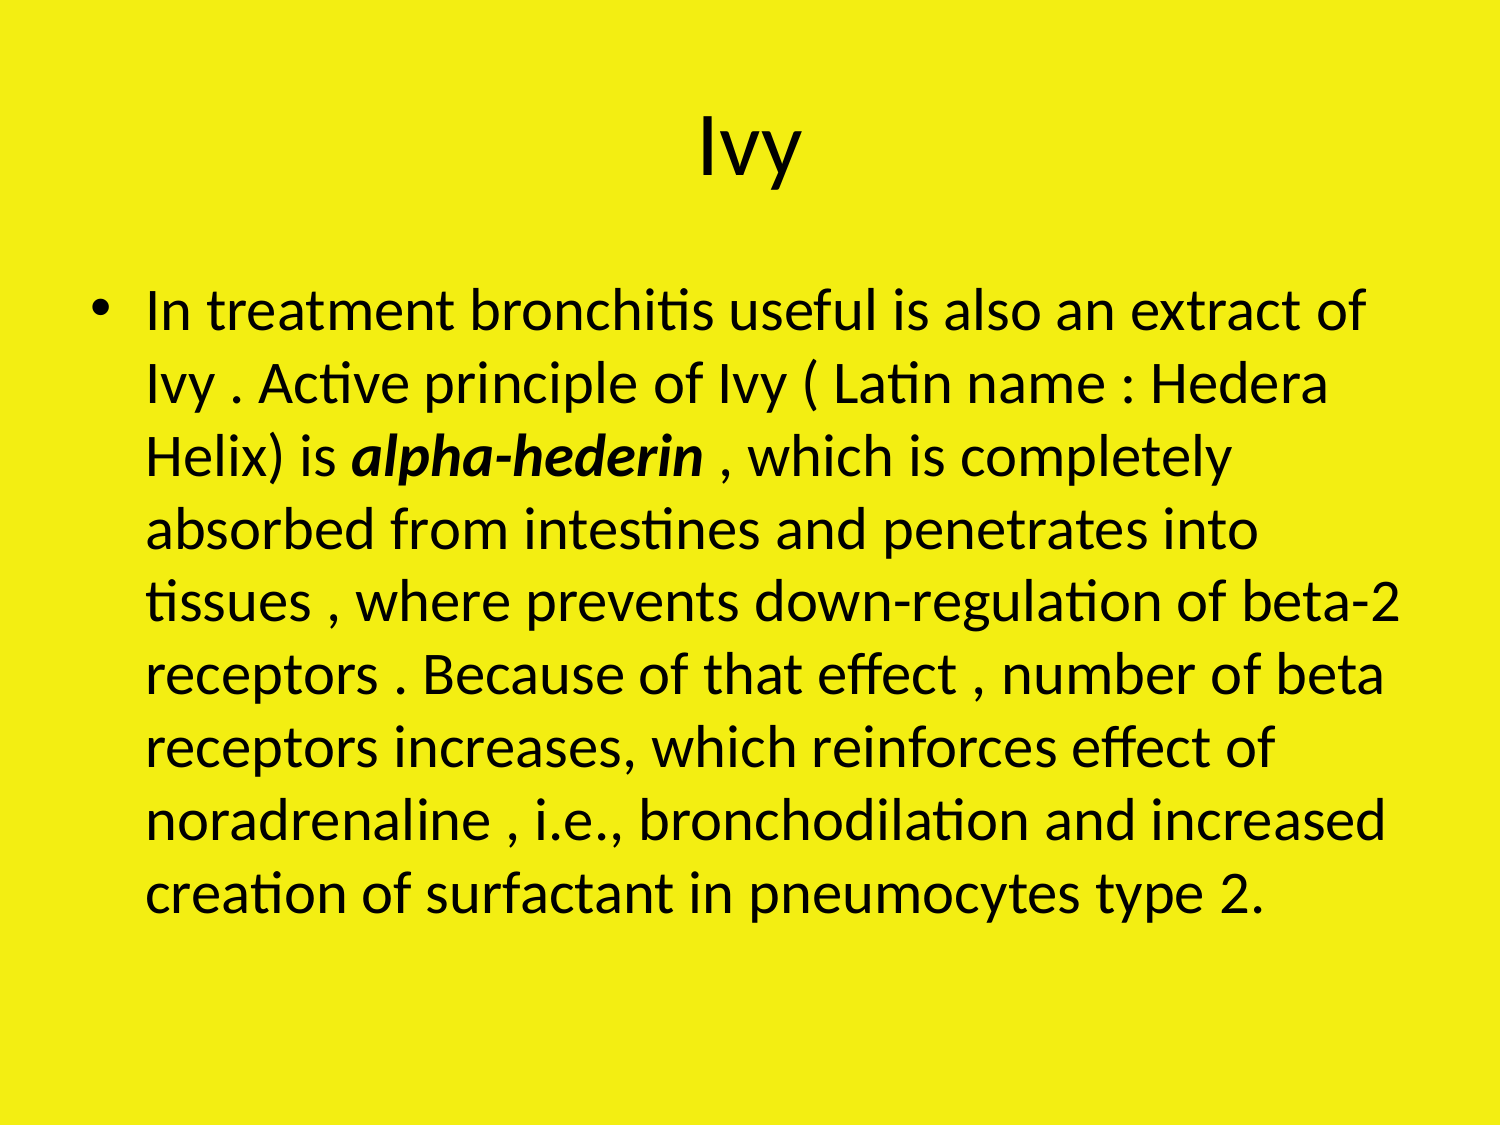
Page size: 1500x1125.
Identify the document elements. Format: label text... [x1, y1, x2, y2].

title Ivy [75, 45, 1425, 233]
list In treatment bronchitis useful is also an extract of Ivy . Active principle of Ivy ( Latin name : Hedera Helix) is alpha-hederin , which is completely absorbed from intestines and penetrates into tissues , where prevents down-regulation of beta-2 receptors . Because of that effect , number of beta receptors increases, which reinforces effect of noradrenaline , i.e., bronchodilation and increased creation of surfactant in pneumocytes type 2. [75, 262, 1425, 1005]
